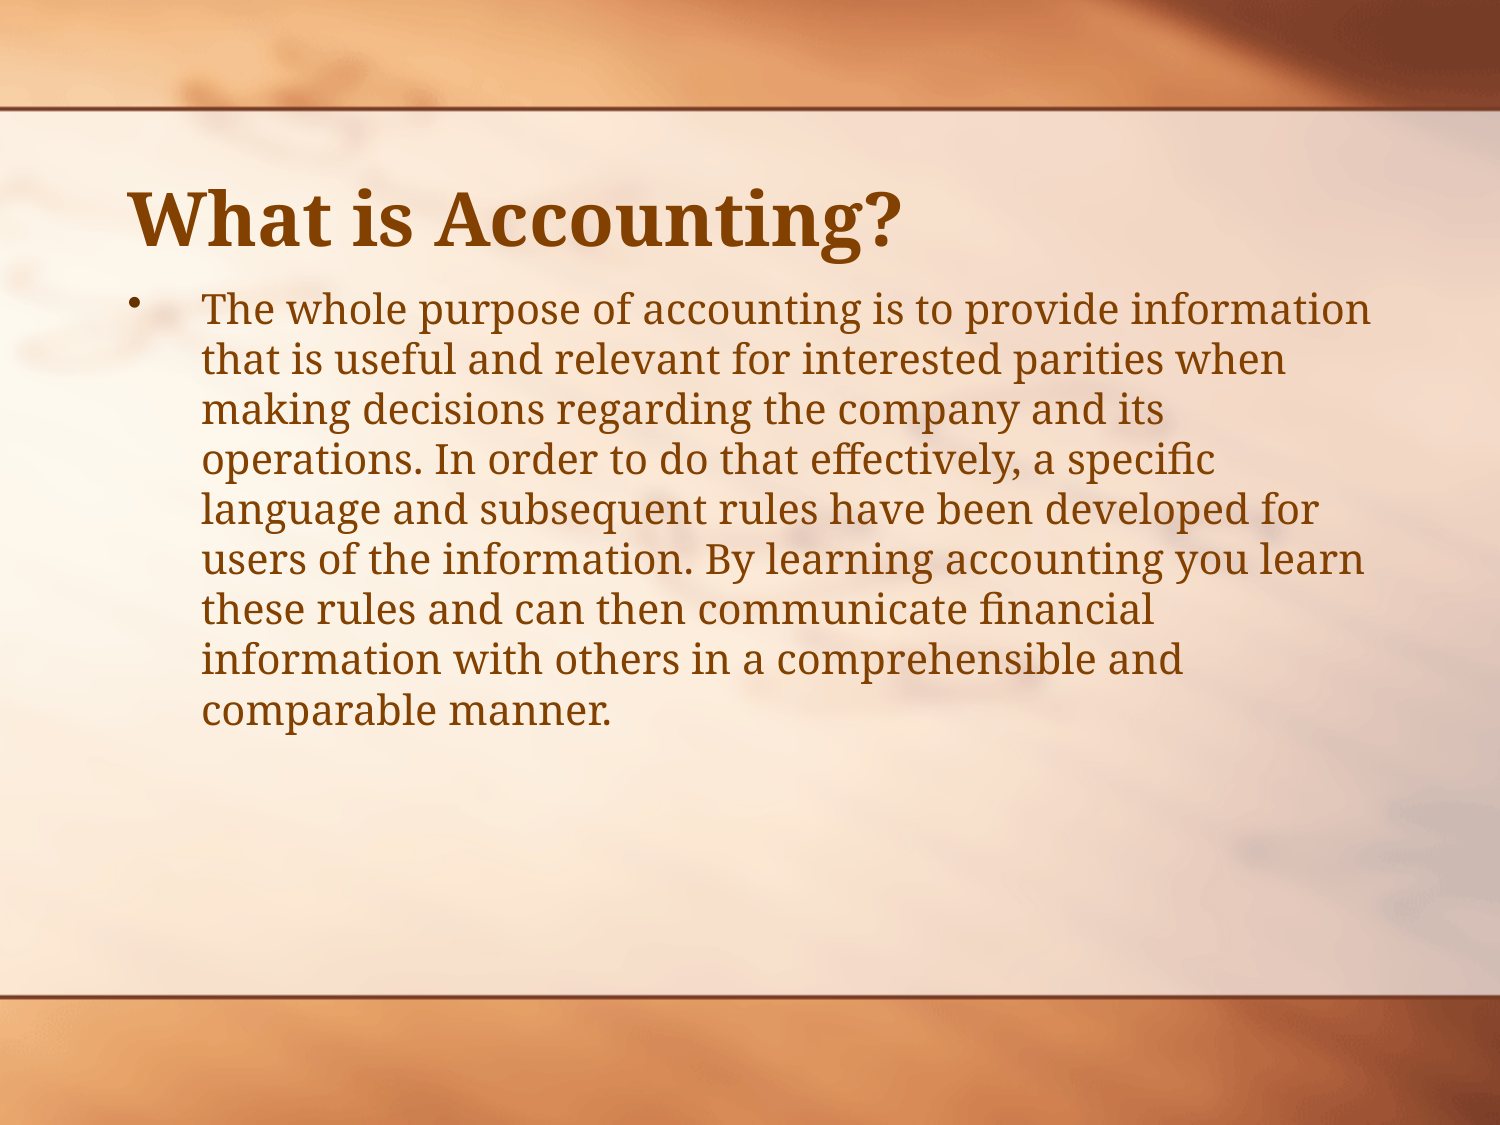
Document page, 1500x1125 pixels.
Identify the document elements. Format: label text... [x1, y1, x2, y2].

list The whole purpose of accounting is to provide information that is useful and relevant for interested parities when making decisions regarding the company and its operations. In order to do that effectively, a specific language and subsequent rules have been developed for users of the information. By learning accounting you learn these rules and can then communicate financial information with others in a comprehensible and comparable manner. [112, 274, 1413, 951]
picture [0, 0, 1500, 1125]
title What is Accounting? [112, 124, 1413, 270]
